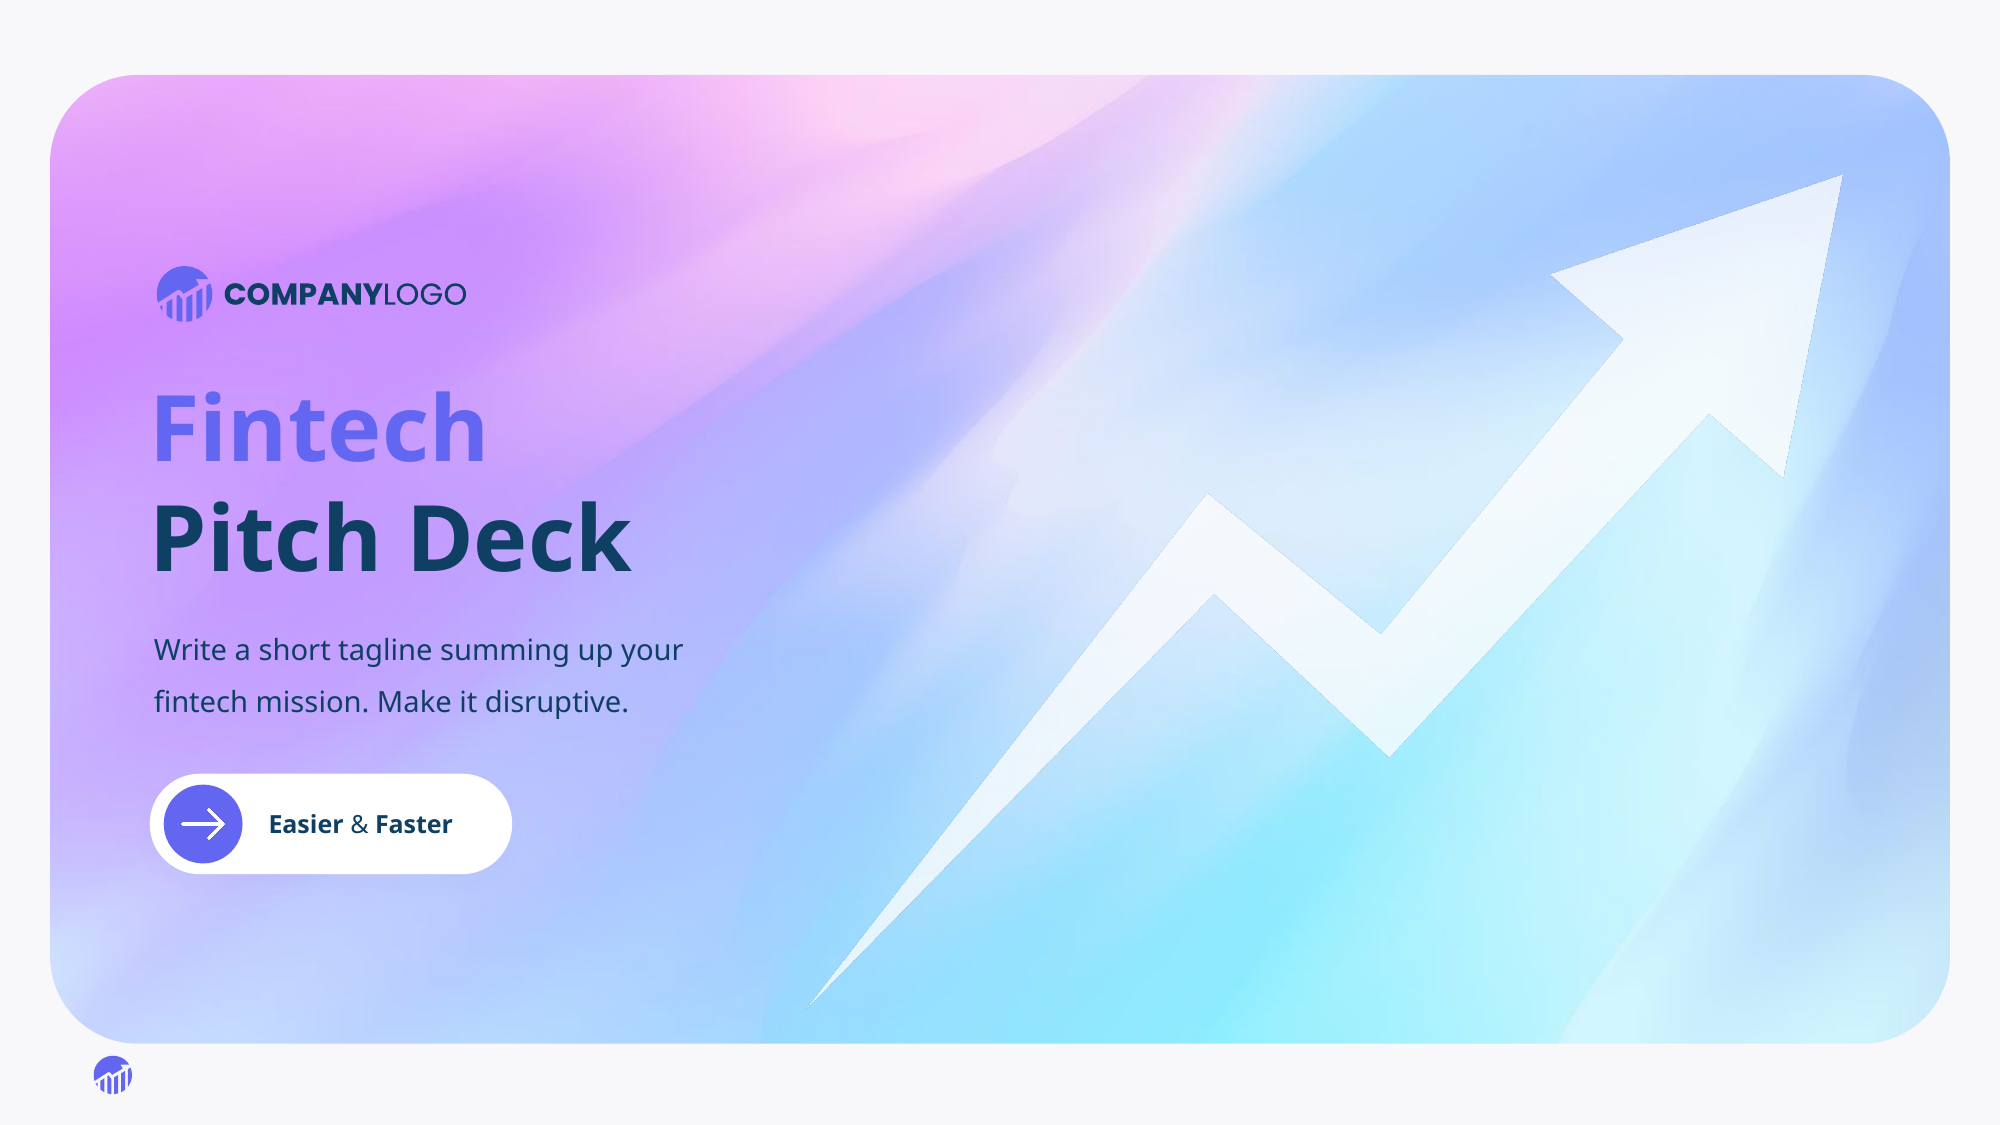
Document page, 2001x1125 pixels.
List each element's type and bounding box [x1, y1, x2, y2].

text_box [156, 265, 213, 323]
picture [49, 27, 1951, 1044]
